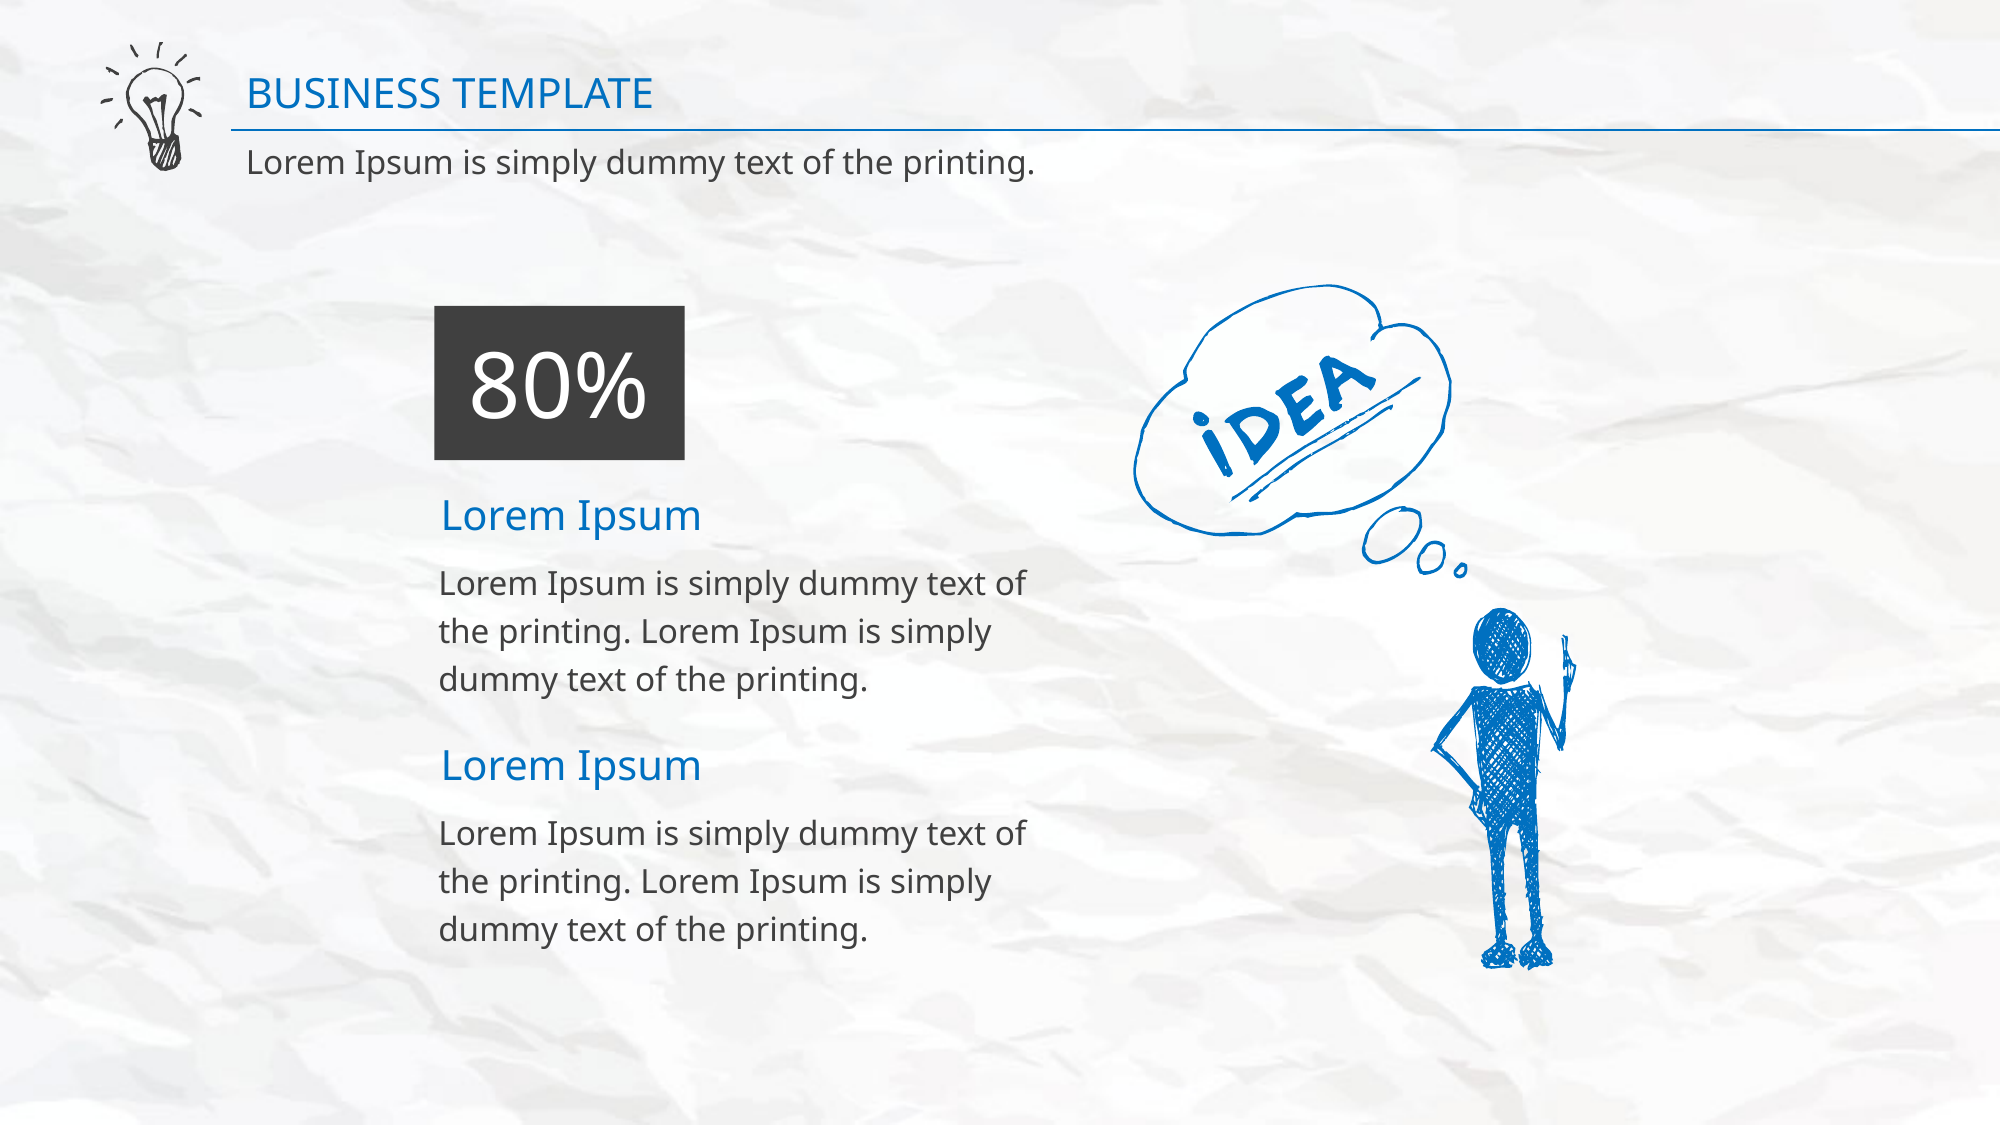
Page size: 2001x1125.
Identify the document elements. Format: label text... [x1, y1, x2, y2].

text_box BUSINESS TEMPLATE [231, 59, 722, 125]
text_box Lorem Ipsum is simply dummy text of the printing. [231, 133, 1113, 189]
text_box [423, 481, 1100, 704]
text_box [1132, 283, 1577, 971]
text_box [100, 41, 203, 172]
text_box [423, 731, 1100, 954]
text_box [433, 305, 686, 461]
picture [0, 0, 2000, 1125]
text_box 80% [454, 319, 666, 445]
